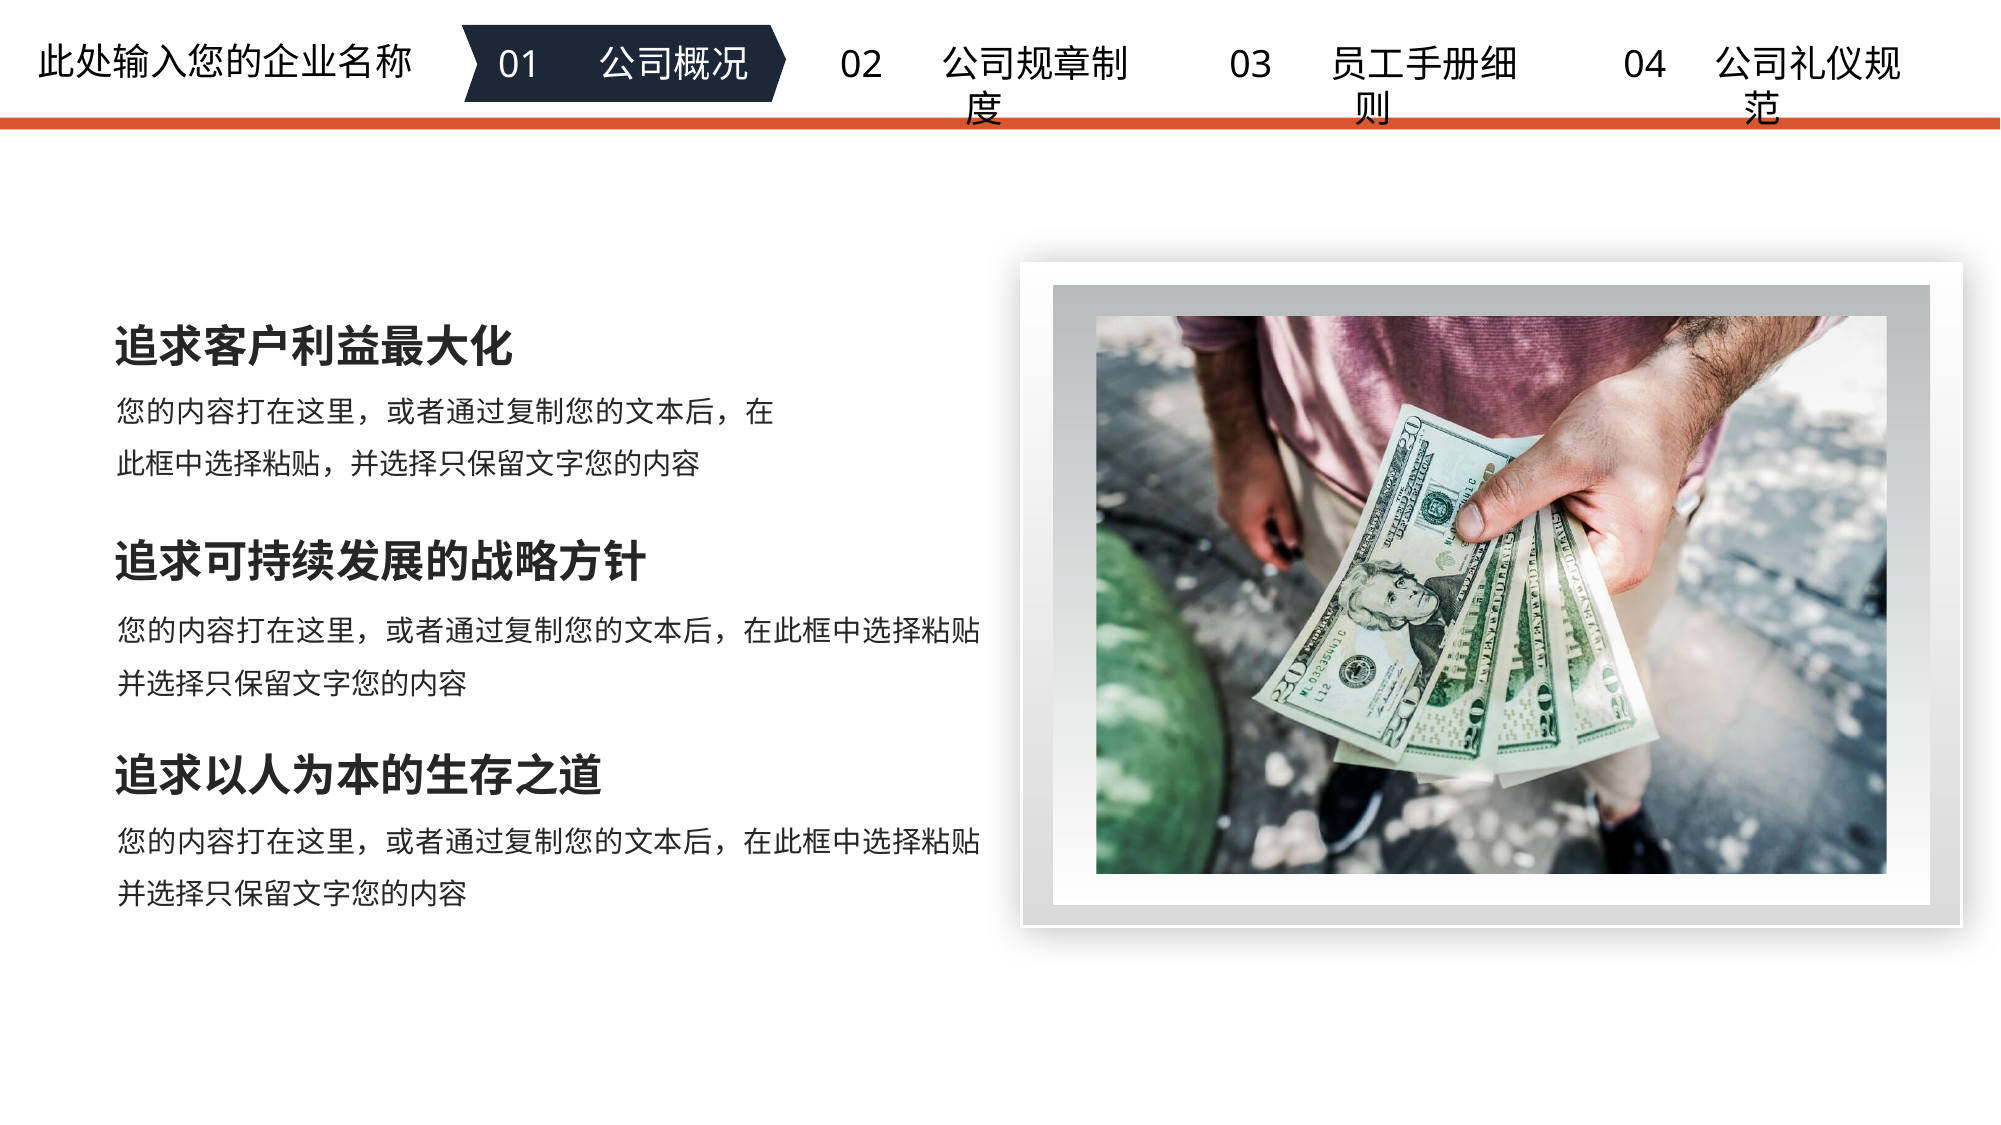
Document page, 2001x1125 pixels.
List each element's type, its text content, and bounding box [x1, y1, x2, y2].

text_box [1932, 117, 2000, 130]
text_box 04 公司礼仪规范 [1593, 32, 1932, 138]
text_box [99, 526, 997, 709]
text_box [0, 117, 815, 130]
text_box [1543, 117, 1593, 130]
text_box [99, 739, 1021, 920]
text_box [1021, 263, 1962, 927]
text_box 03 员工手册细则 [1204, 32, 1543, 138]
text_box [460, 23, 788, 103]
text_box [99, 310, 901, 490]
text_box 01 公司概况 [482, 32, 765, 93]
text_box [1154, 117, 1204, 130]
text_box 02 公司规章制度 [815, 32, 1154, 138]
text_box 此处输入您的企业名称 [17, 30, 432, 91]
